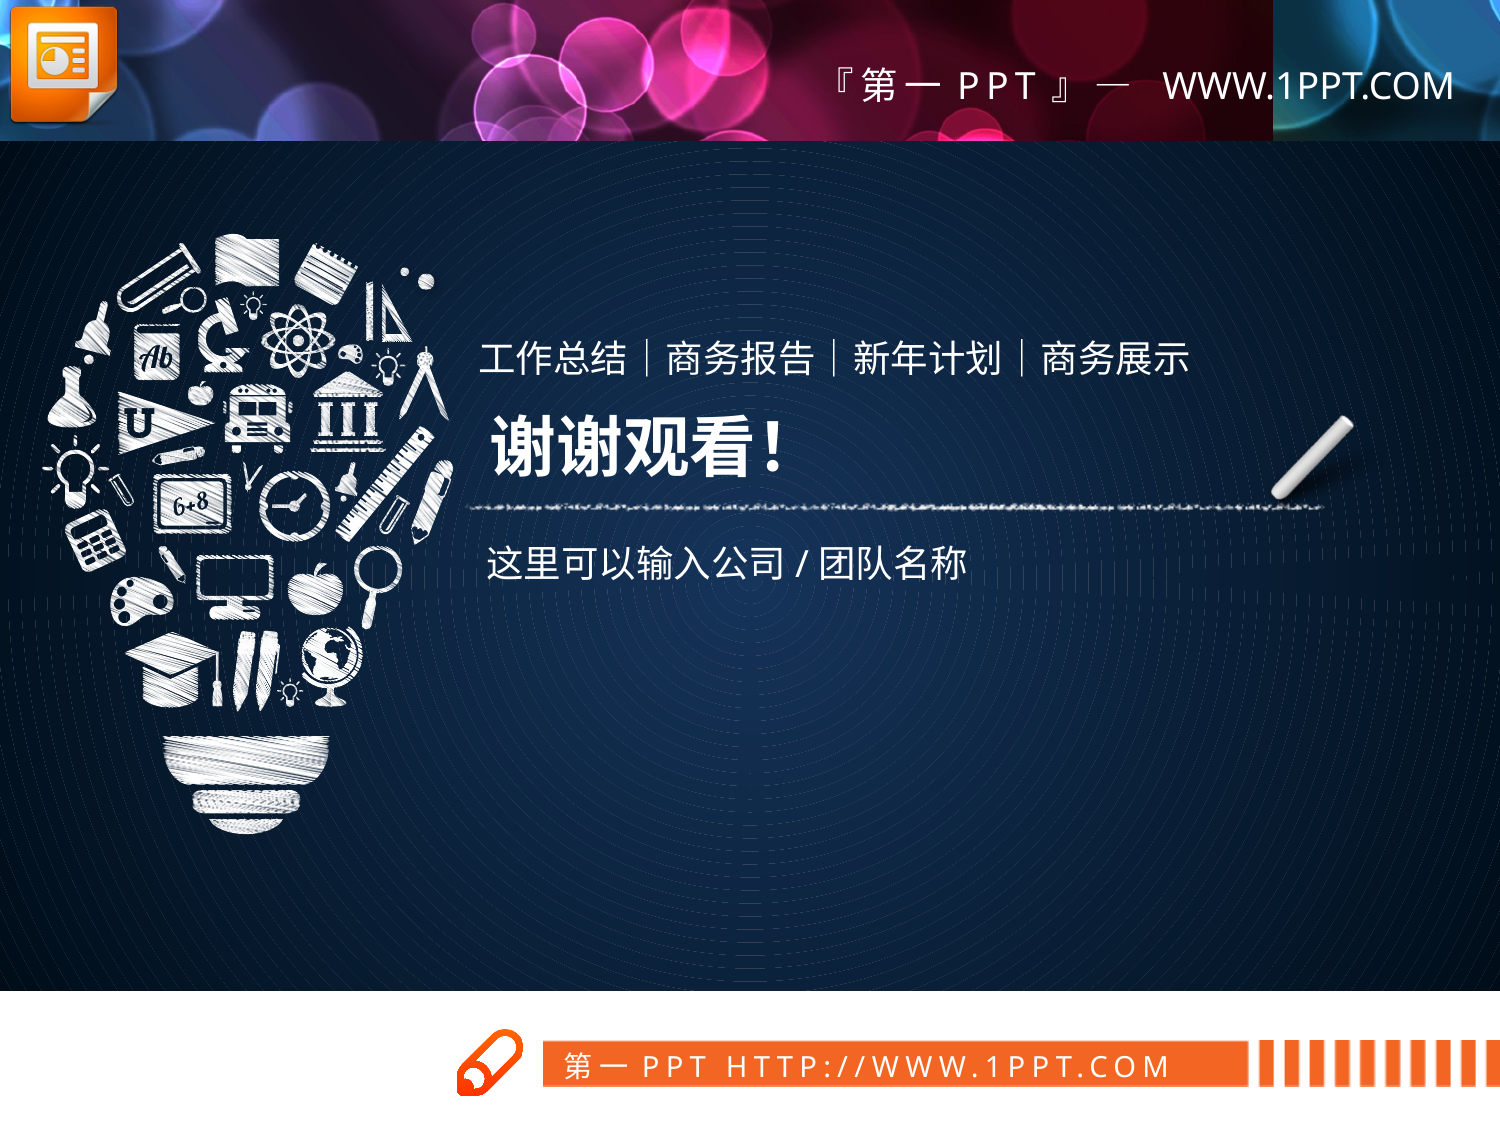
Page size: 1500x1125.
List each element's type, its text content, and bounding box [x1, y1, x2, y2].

text_box [269, 341, 298, 369]
text_box [306, 327, 319, 332]
text_box [199, 380, 206, 390]
text_box [317, 431, 333, 436]
text_box [208, 818, 284, 835]
text_box [56, 449, 95, 509]
text_box [416, 351, 434, 367]
text_box [288, 401, 293, 414]
text_box [112, 480, 131, 504]
text_box [424, 345, 428, 355]
text_box [354, 545, 403, 594]
text_box [178, 242, 202, 274]
text_box [340, 431, 356, 436]
text_box [50, 484, 61, 494]
text_box [365, 406, 375, 435]
text_box [110, 576, 174, 627]
text_box [116, 248, 195, 313]
text_box [73, 434, 78, 447]
text_box [337, 344, 363, 364]
text_box [398, 364, 428, 421]
text_box [305, 349, 320, 355]
text_box [91, 484, 100, 494]
text_box [380, 281, 413, 342]
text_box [399, 267, 435, 291]
text_box [41, 466, 54, 471]
text_box [242, 460, 249, 485]
text_box [363, 431, 378, 436]
text_box [229, 383, 286, 395]
text_box [126, 264, 190, 305]
text_box [255, 653, 276, 706]
picture [442, 416, 1399, 536]
text_box [285, 319, 290, 327]
text_box [312, 370, 384, 394]
text_box [247, 464, 264, 486]
text_box [97, 466, 110, 471]
text_box [288, 303, 309, 316]
text_box [152, 473, 232, 534]
text_box [395, 495, 410, 505]
text_box 这里可以输入公司/团队名称 [474, 543, 1077, 584]
text_box [276, 677, 294, 707]
text_box [222, 401, 227, 414]
text_box [158, 545, 186, 584]
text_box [286, 561, 344, 616]
text_box [410, 459, 454, 545]
text_box [375, 348, 401, 387]
text_box [110, 476, 134, 507]
text_box [244, 483, 252, 491]
text_box [197, 296, 250, 373]
text_box [309, 447, 387, 452]
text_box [299, 626, 363, 708]
picture [543, 1040, 1500, 1087]
text_box [214, 233, 280, 287]
text_box [195, 554, 275, 620]
text_box 谢谢观看！ [478, 399, 1500, 491]
text_box [47, 365, 97, 428]
text_box [361, 597, 377, 630]
text_box [340, 495, 347, 502]
text_box [368, 589, 377, 599]
text_box [224, 396, 291, 443]
text_box [312, 439, 384, 444]
text_box [64, 508, 126, 572]
text_box [292, 334, 305, 347]
text_box [307, 354, 312, 362]
text_box [259, 636, 279, 655]
text_box [379, 498, 408, 535]
text_box [117, 390, 216, 456]
text_box [258, 470, 331, 542]
text_box [151, 446, 206, 466]
text_box [299, 341, 315, 357]
text_box [258, 704, 264, 712]
text_box [322, 330, 336, 351]
text_box [84, 354, 94, 365]
text_box [274, 641, 280, 675]
text_box [74, 300, 111, 356]
text_box [425, 364, 450, 422]
text_box [342, 406, 353, 435]
text_box [240, 631, 256, 639]
picture [0, 0, 1500, 141]
text_box [161, 303, 179, 314]
text_box [262, 630, 278, 638]
text_box [133, 323, 180, 381]
text_box [91, 443, 100, 454]
text_box [162, 735, 330, 785]
text_box [317, 401, 333, 406]
text_box [320, 406, 331, 435]
text_box [340, 401, 356, 406]
text_box [384, 502, 405, 531]
text_box [274, 445, 284, 454]
text_box [365, 281, 374, 341]
text_box [282, 324, 298, 340]
text_box [277, 349, 292, 355]
text_box [239, 290, 263, 321]
text_box [334, 461, 358, 497]
text_box [298, 312, 327, 340]
text_box [190, 789, 301, 814]
text_box [187, 385, 214, 406]
text_box [334, 425, 436, 543]
text_box [269, 312, 327, 369]
text_box [277, 327, 291, 332]
text_box [232, 654, 253, 706]
text_box [260, 330, 274, 351]
text_box [363, 401, 378, 406]
text_box [271, 493, 308, 512]
text_box [307, 319, 312, 327]
text_box [287, 365, 309, 379]
text_box [231, 445, 241, 454]
text_box [285, 354, 290, 362]
text_box [108, 473, 121, 482]
text_box [50, 443, 61, 454]
text_box 工作总结│商务报告│新年计划│商务展示 [478, 334, 1492, 380]
text_box [235, 704, 242, 712]
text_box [122, 631, 224, 709]
text_box [294, 242, 359, 305]
text_box [236, 637, 256, 656]
text_box [180, 286, 207, 313]
